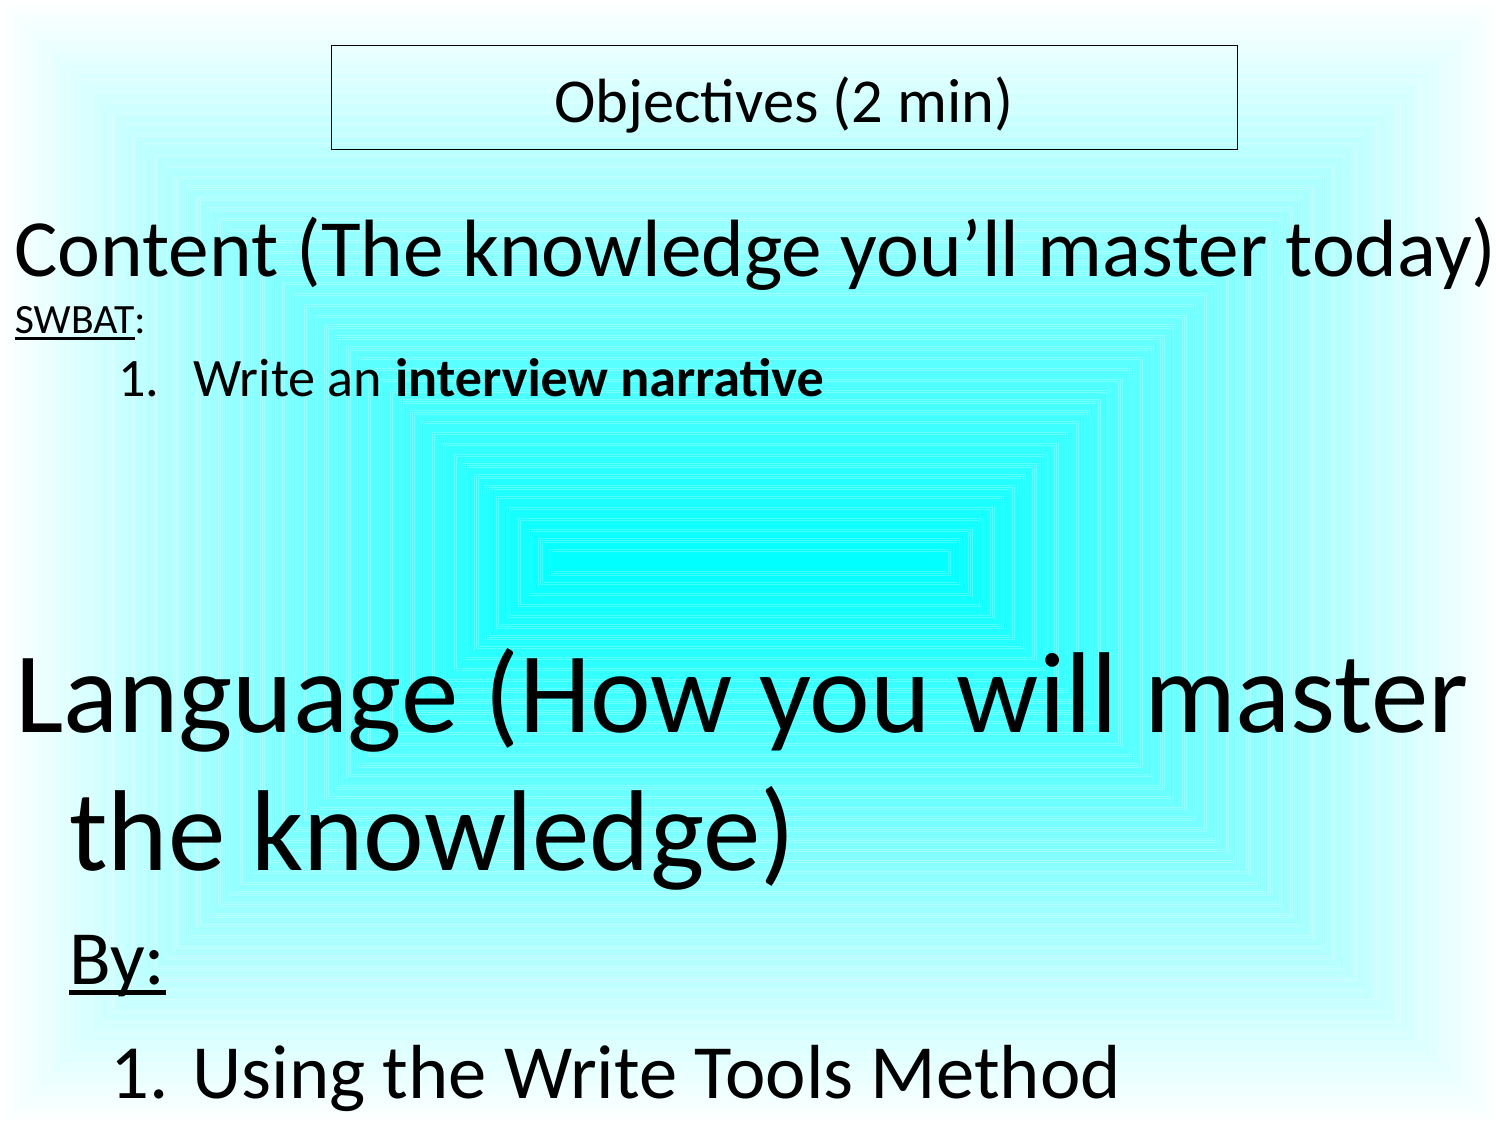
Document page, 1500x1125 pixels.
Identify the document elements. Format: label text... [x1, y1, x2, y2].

text_box Content (The knowledge you’ll master today) SWBAT: Write an interview narrative [0, 187, 1500, 490]
list Language (How you will master the knowledge) By: Using the Write Tools Method [0, 549, 1500, 1125]
title Objectives (2 min) [331, 45, 1238, 150]
